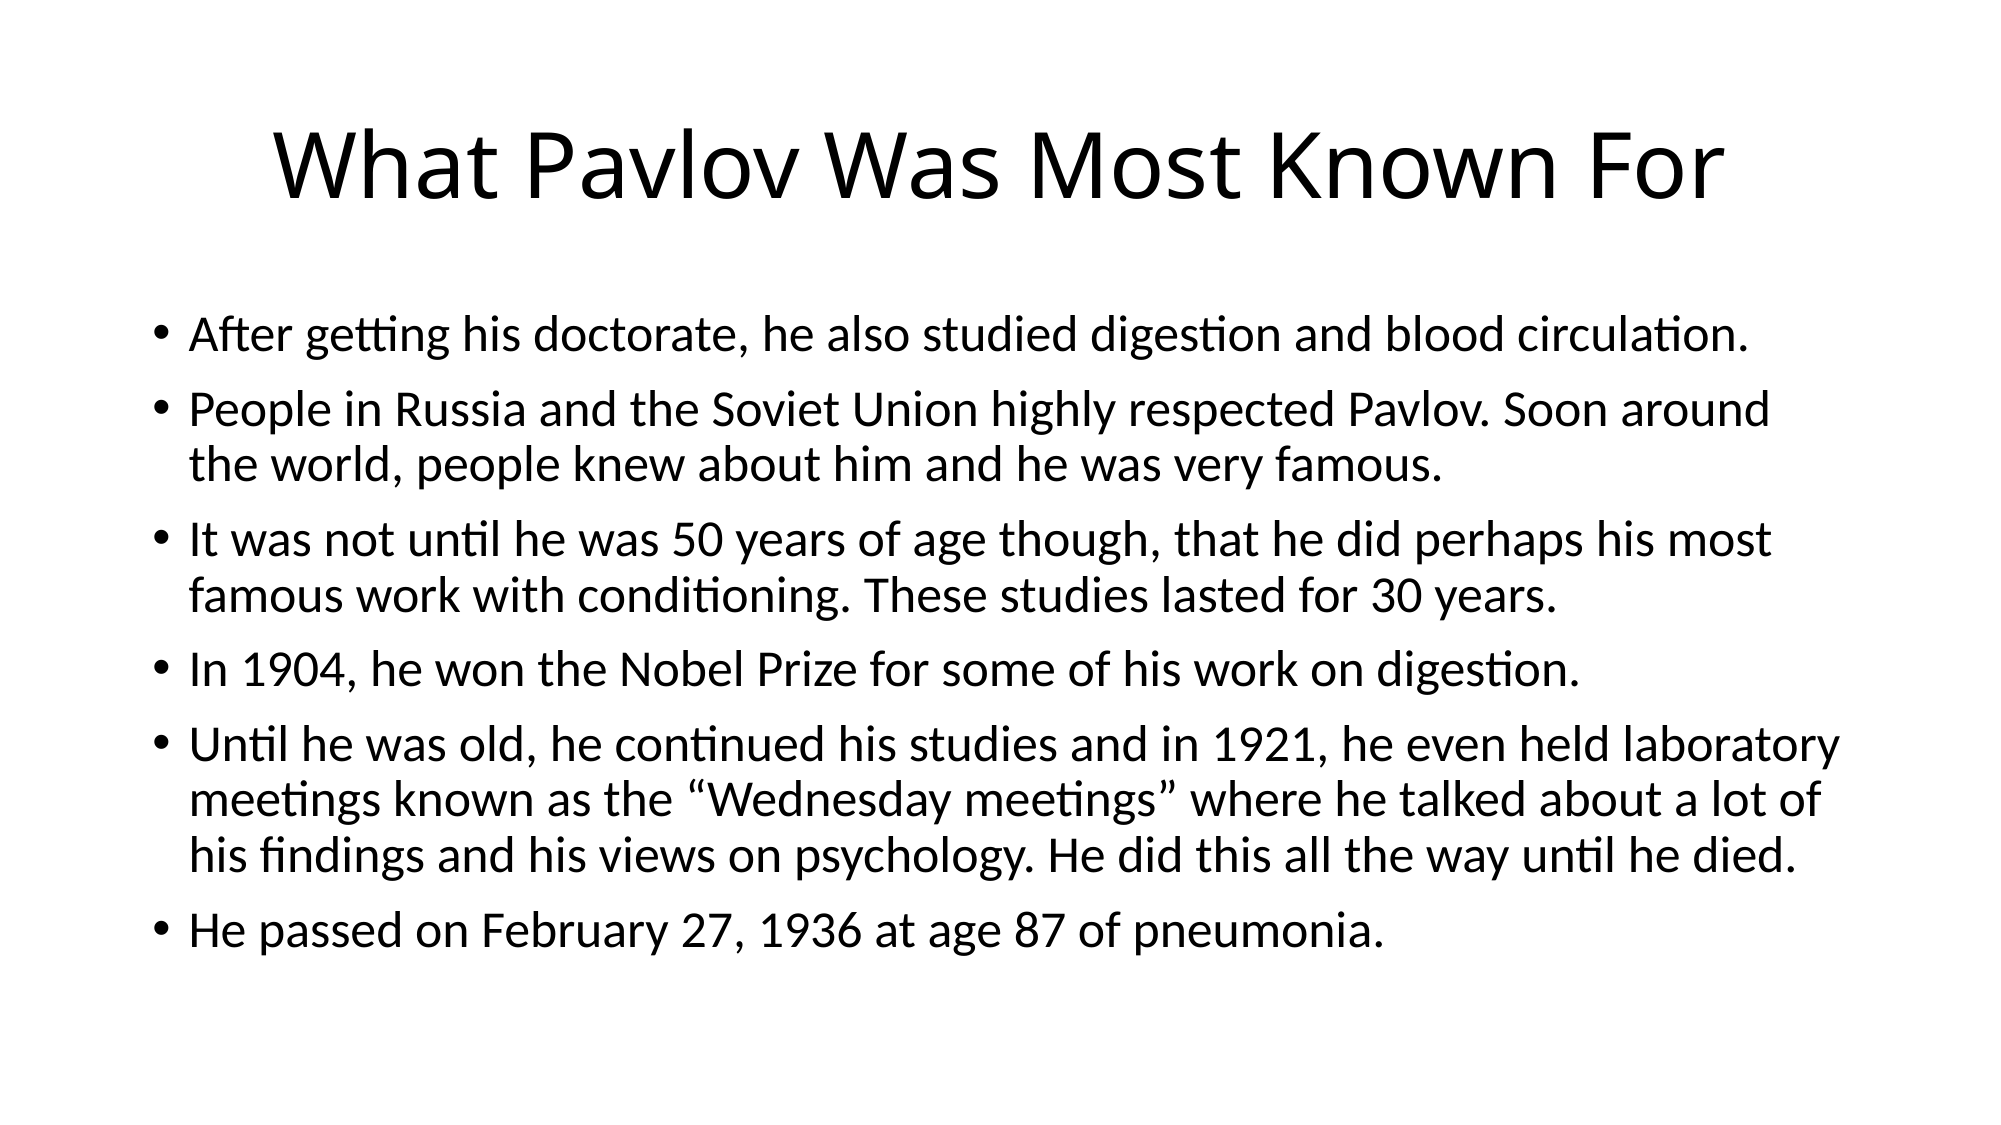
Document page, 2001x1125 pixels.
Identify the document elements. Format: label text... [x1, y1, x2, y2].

list After getting his doctorate, he also studied digestion and blood circulation. People in Russia and the Soviet Union highly respected Pavlov. Soon around the world, people knew about him and he was very famous. It was not until he was 50 years of age though, that he did perhaps his most famous work with conditioning. These studies lasted for 30 years. In 1904, he won the Nobel Prize for some of his work on digestion. Until he was old, he continued his studies and in 1921, he even held laboratory meetings known as the “Wednesday meetings” where he talked about a lot of his findings and his views on psychology. He did this all the way until he died. He passed on February 27, 1936 at age 87 of pneumonia. [137, 299, 1863, 1014]
title What Pavlov Was Most Known For [137, 59, 1863, 278]
